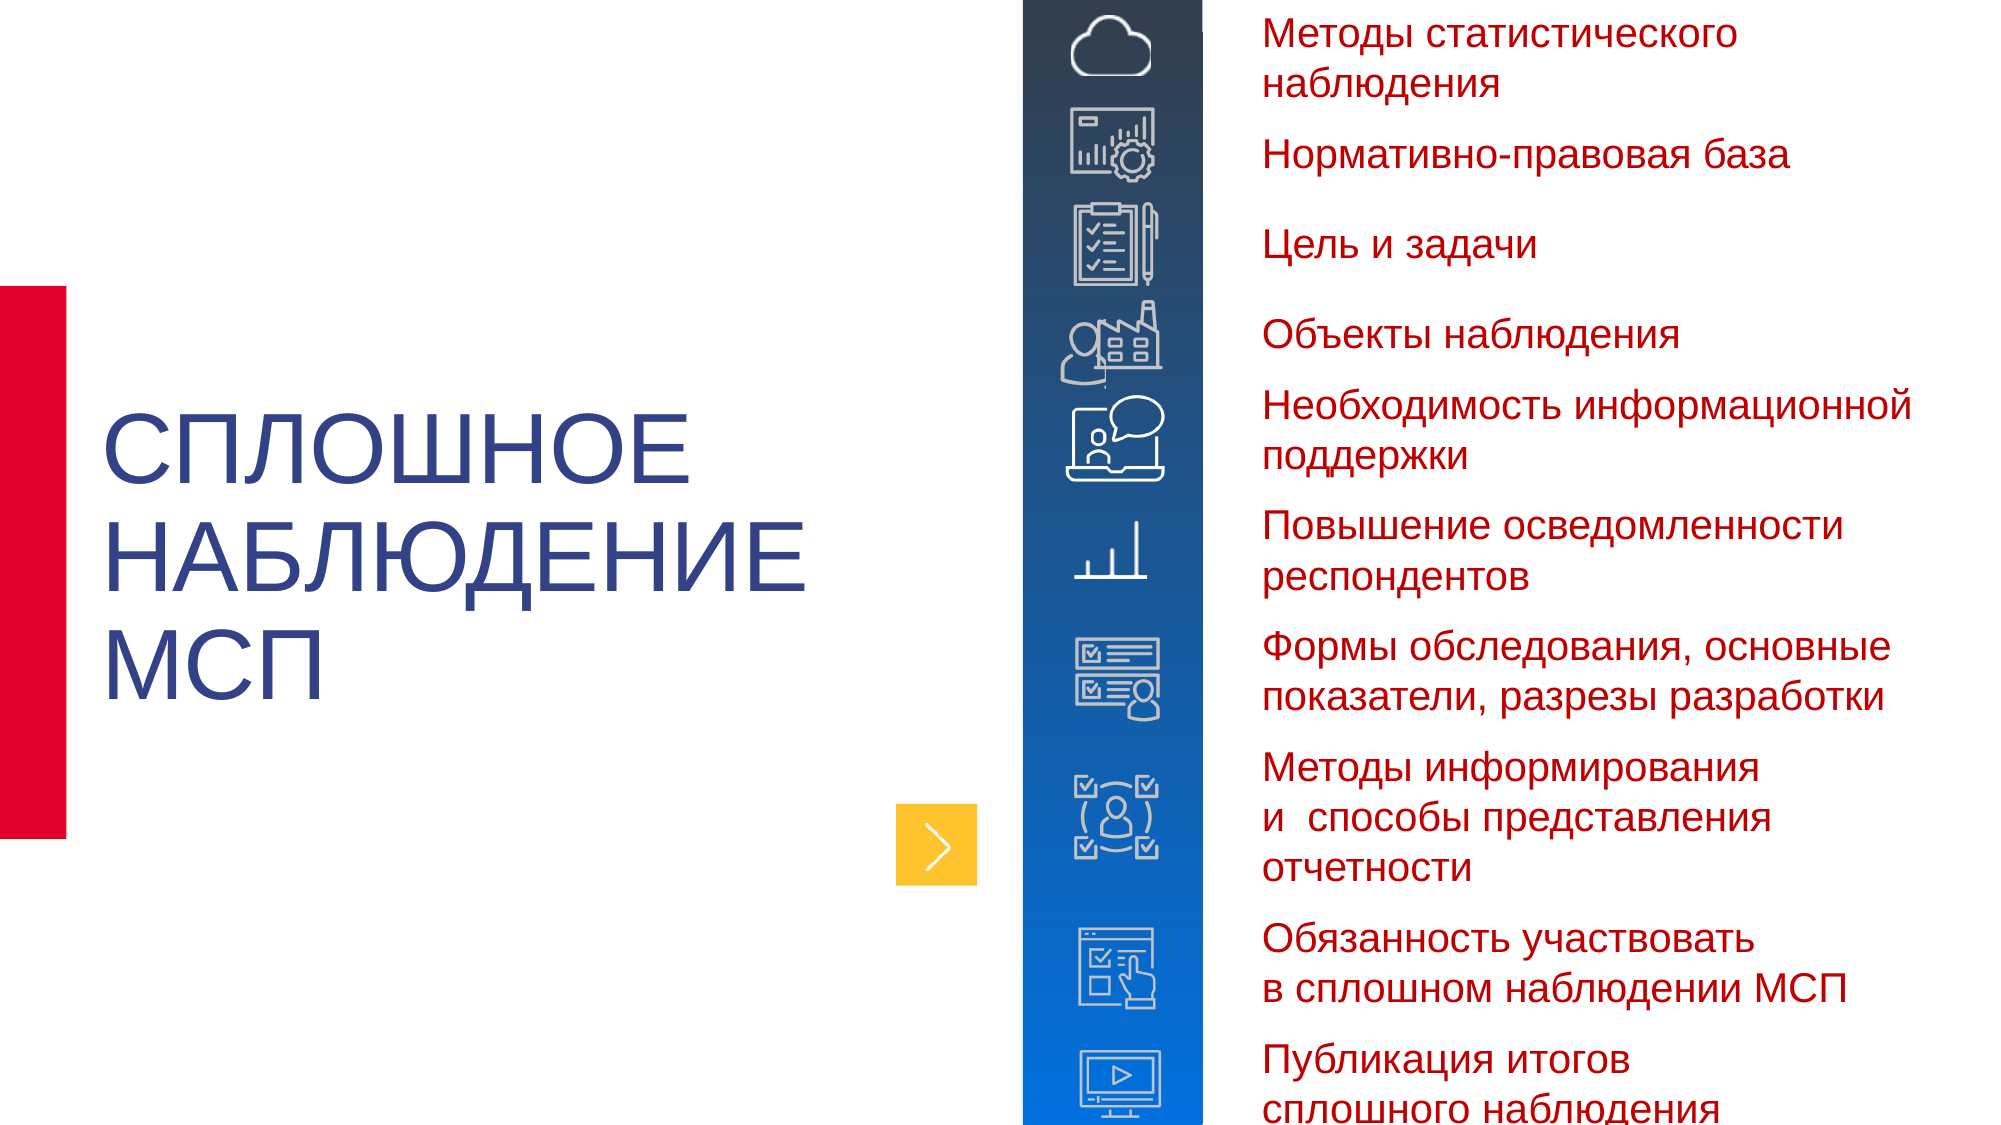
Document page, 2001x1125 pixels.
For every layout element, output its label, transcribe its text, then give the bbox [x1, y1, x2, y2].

text_box Методы статистического наблюдения Нормативно-правовая база Цель и задачи Объекты наблюдения Необходимость информационной поддержки Повышение осведомленности респондентов Формы обследования, основные показатели, разрезы разработки Методы информирования и способы представления отчетности Обязанность участвовать в сплошном наблюдении МСП Публикация итогов сплошного наблюдения [1257, 0, 1915, 1125]
picture [925, 823, 951, 871]
picture [1065, 627, 1164, 726]
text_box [1052, 294, 1165, 372]
picture [1058, 1030, 1171, 1125]
picture [1070, 15, 1151, 76]
picture [1061, 97, 1164, 291]
picture [1074, 521, 1148, 579]
picture [1065, 764, 1164, 863]
picture [1038, 372, 1176, 509]
picture [1059, 904, 1172, 1017]
list СПЛОШНОЕ НАБЛЮДЕНИЕМСП [99, 285, 869, 841]
